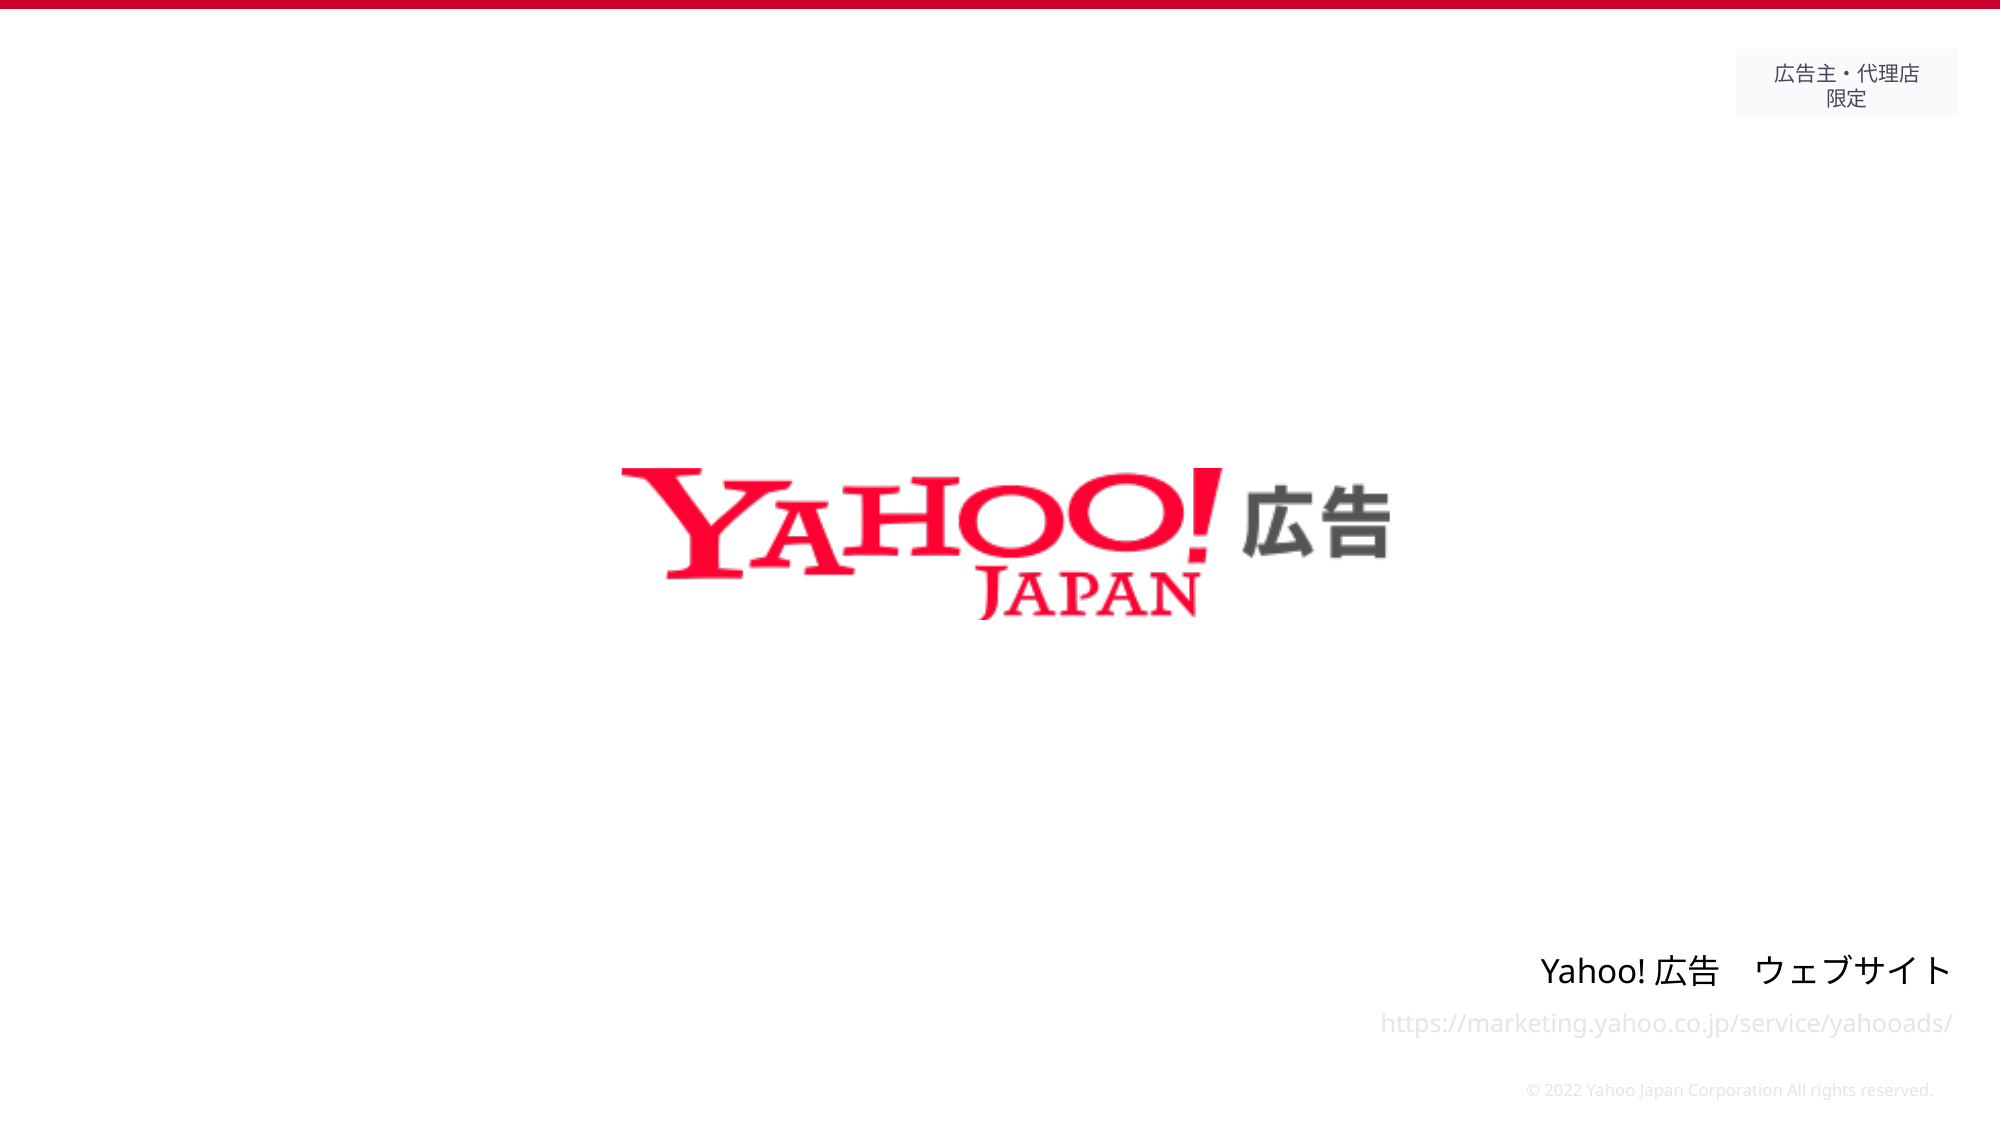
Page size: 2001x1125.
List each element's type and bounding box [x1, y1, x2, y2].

text_box [0, 0, 2000, 9]
